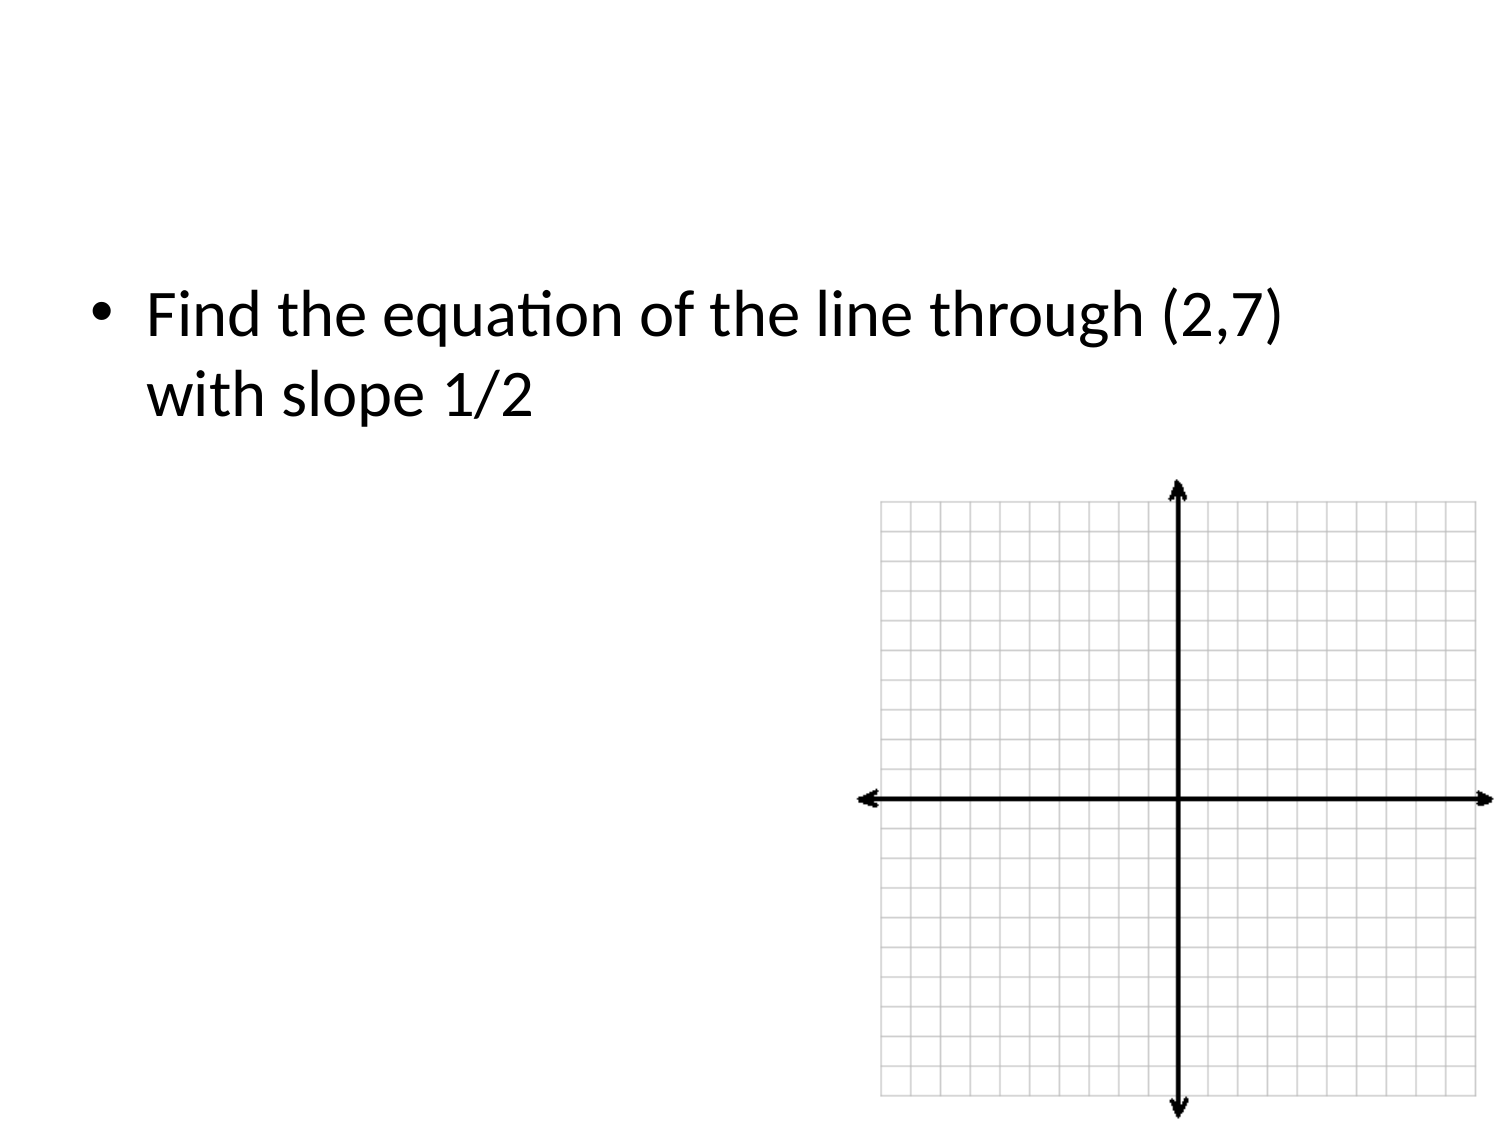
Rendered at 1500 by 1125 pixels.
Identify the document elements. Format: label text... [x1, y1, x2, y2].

picture [854, 477, 1500, 1125]
list Find the equation of the line through (2,7) with slope 1/2 [75, 262, 1425, 1005]
